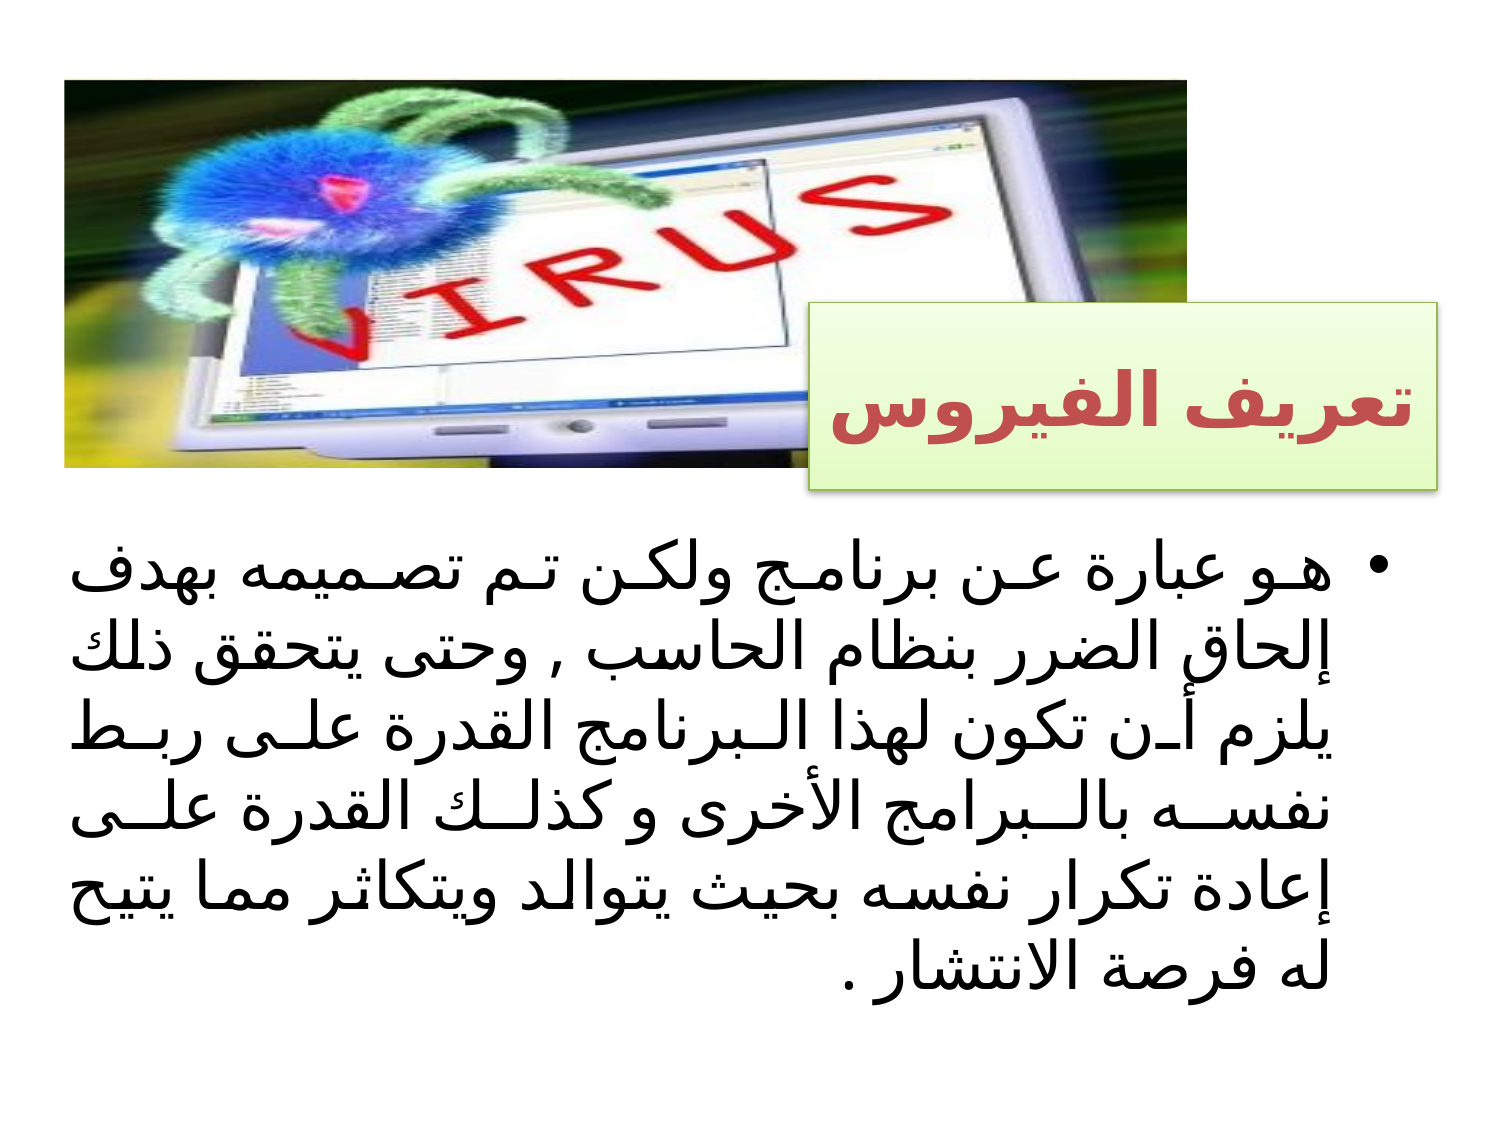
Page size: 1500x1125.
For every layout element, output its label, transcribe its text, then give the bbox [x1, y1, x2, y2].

picture [64, 77, 1188, 469]
title تعريف الفيروس [808, 302, 1438, 491]
list هو عبارة عن برنامج ولكن تم تصميمه بهدف إلحاق الضرر بنظام الحاسب , وحتى يتحقق ذلك يلزم أن تكون لهذا البرنامج القدرة على ربط نفسه بالبرامج الأخرى و كذلك القدرة على إعادة تكرار نفسه بحيث يتوالد ويتكاثر مما يتيح له فرصة الانتشار . [53, 515, 1406, 1087]
